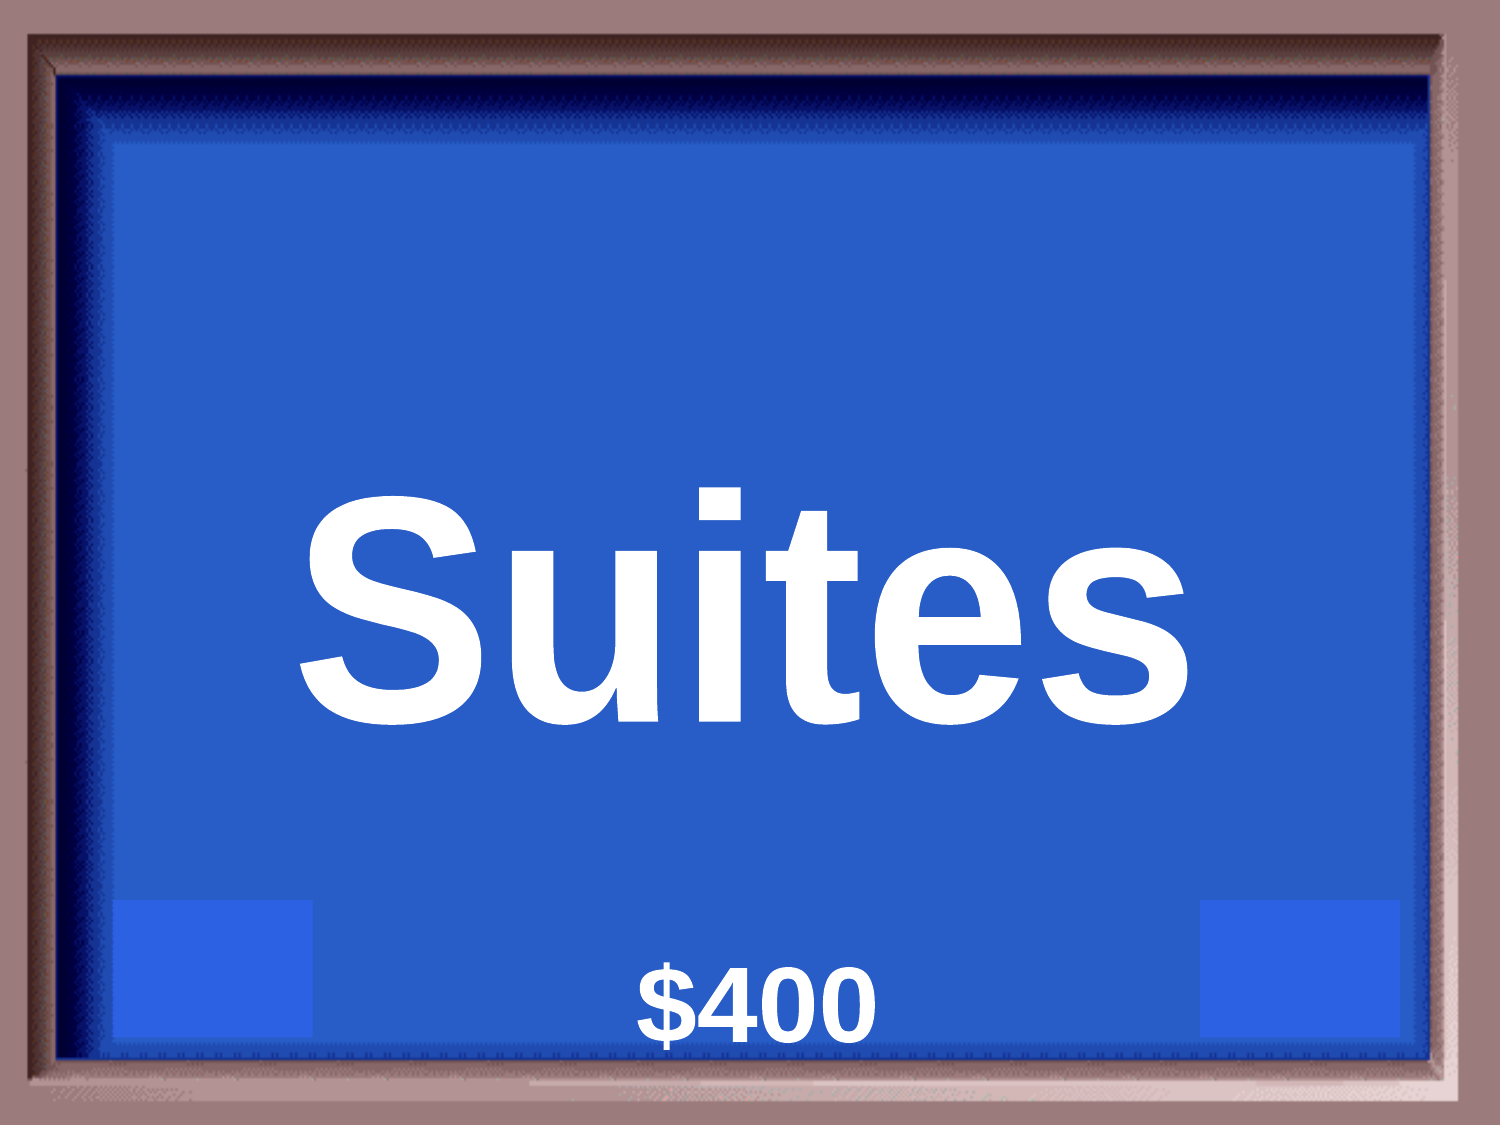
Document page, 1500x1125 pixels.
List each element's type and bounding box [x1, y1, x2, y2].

picture [0, 0, 1500, 1125]
text_box [112, 899, 313, 1038]
text_box [1200, 899, 1401, 1038]
